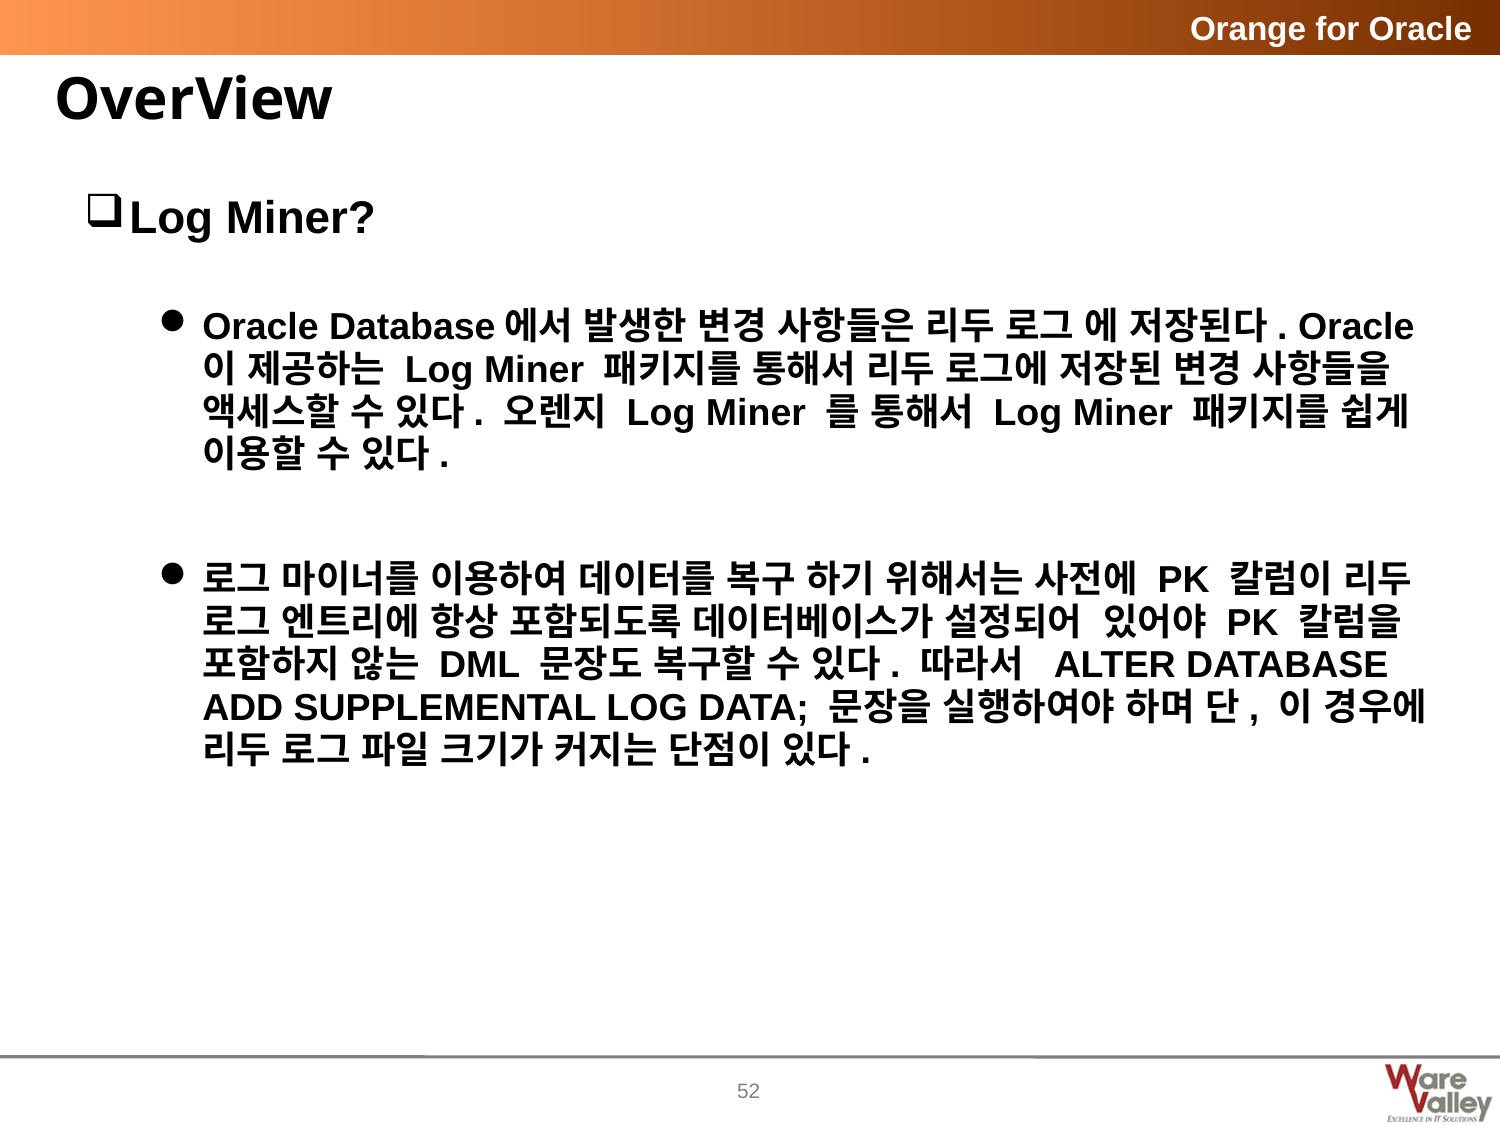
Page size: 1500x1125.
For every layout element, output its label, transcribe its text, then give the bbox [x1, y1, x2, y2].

list Log Miner? Oracle Database에서 발생한 변경 사항들은 리두 로그 에 저장된다. Oracle이 제공하는 Log Miner 패키지를 통해서 리두 로그에 저장된 변경 사항들을 액세스할 수 있다. 오렌지 Log Miner 를 통해서 Log Miner 패키지를 쉽게 이용할 수 있다. 로그 마이너를 이용하여 데이터를 복구 하기 위해서는 사전에 PK 칼럼이 리두 로그 엔트리에 항상 포함되도록 데이터베이스가 설정되어 있어야 PK 칼럼을 포함하지 않는 DML 문장도 복구할 수 있다. 따라서 ALTER DATABASE ADD SUPPLEMENTAL LOG DATA; 문장을 실행하여야 하며 단, 이 경우에 리두 로그 파일 크기가 커지는 단점이 있다. [69, 184, 1459, 1012]
picture [1376, 1060, 1500, 1125]
title OverView [39, 54, 1461, 150]
